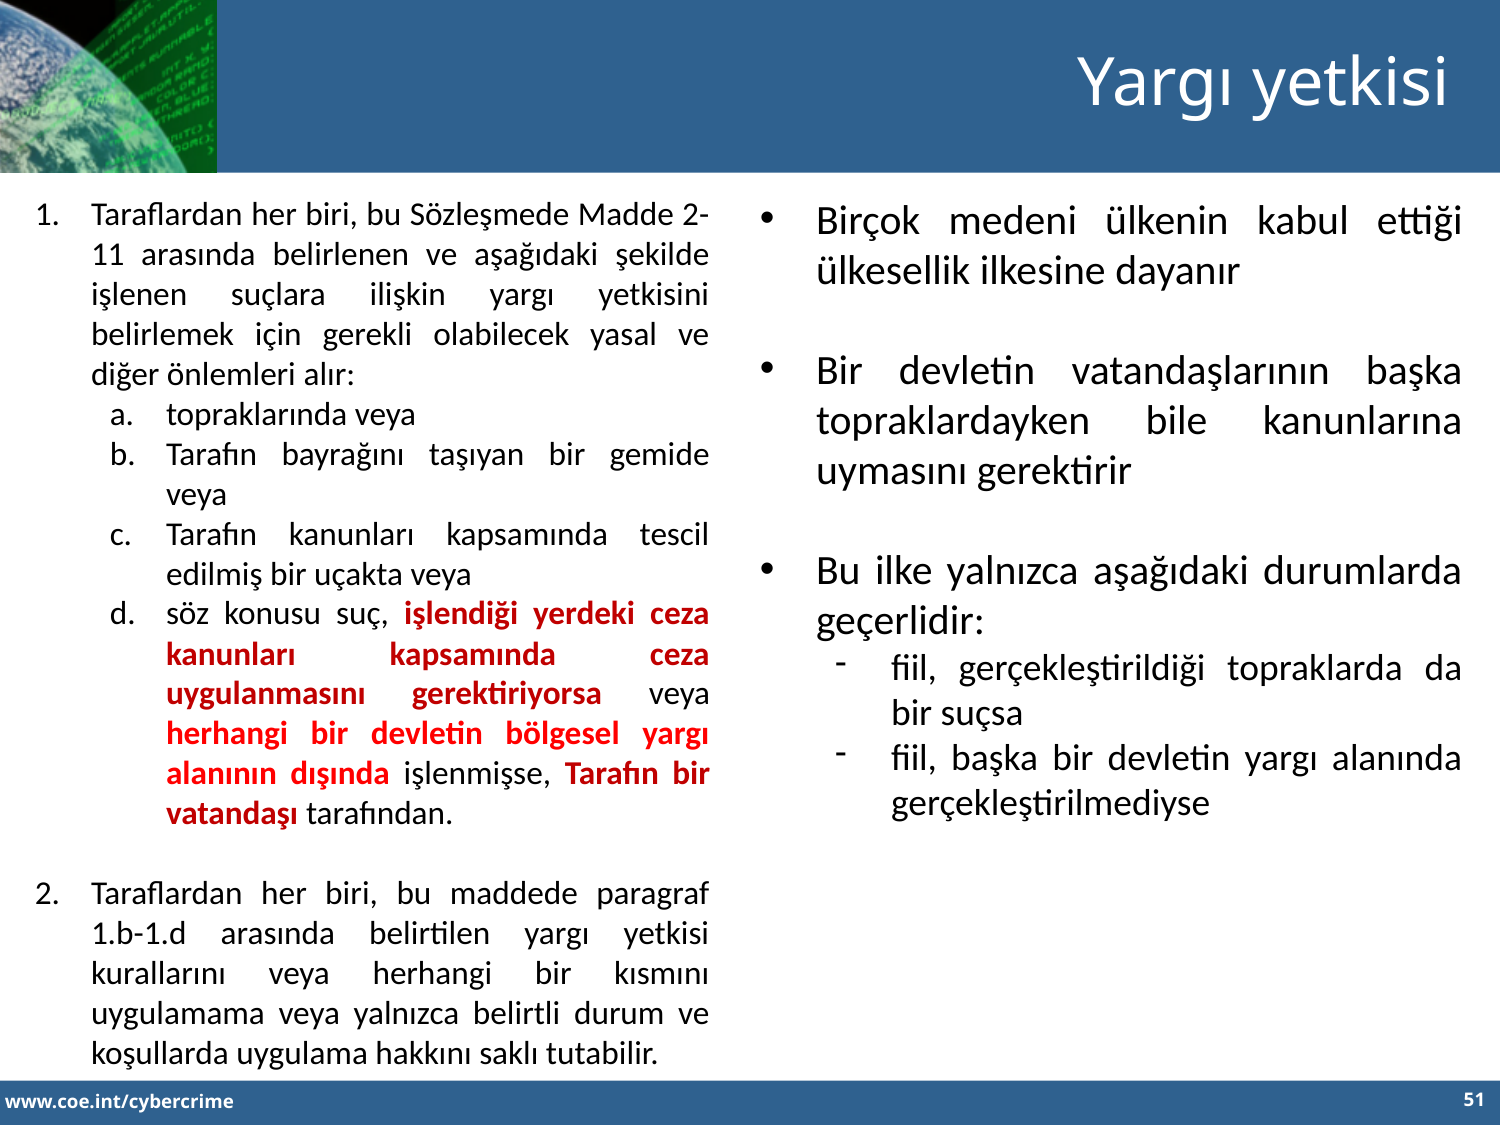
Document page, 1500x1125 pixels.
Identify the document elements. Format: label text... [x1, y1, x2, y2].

picture [0, 0, 217, 173]
text_box Birçok medeni ülkenin kabul ettiği ülkesellik ilkesine dayanır Bir devletin vatandaşlarının başka topraklardayken bile kanunlarına uymasını gerektirir Bu ilke yalnızca aşağıdaki durumlarda geçerlidir: fiil, gerçekleştirildiği topraklarda da bir suçsa fiil, başka bir devletin yargı alanında gerçekleştirilmediyse [745, 185, 1478, 831]
text_box Taraflardan her biri, bu Sözleşmede Madde 2-11 arasında belirlenen ve aşağıdaki şekilde işlenen suçlara ilişkin yargı yetkisini belirlemek için gerekli olabilecek yasal ve diğer önlemleri alır: topraklarında veya Tarafın bayrağını taşıyan bir gemide veya Tarafın kanunları kapsamında tescil edilmiş bir uçakta veya söz konusu suç, işlendiği yerdeki ceza kanunları kapsamında ceza uygulanmasını gerektiriyorsa veya herhangi bir devletin bölgesel yargı alanının dışında işlenmişse, Tarafın bir vatandaşı tarafından. Taraflardan her biri, bu maddede paragraf 1.b-1.d arasında belirtilen yargı yetkisi kurallarını veya herhangi bir kısmını uygulamama veya yalnızca belirtli durum ve koşullarda uygulama hakkını saklı tutabilir. [19, 185, 726, 1079]
text_box Yargı yetkisi [230, 31, 1483, 126]
